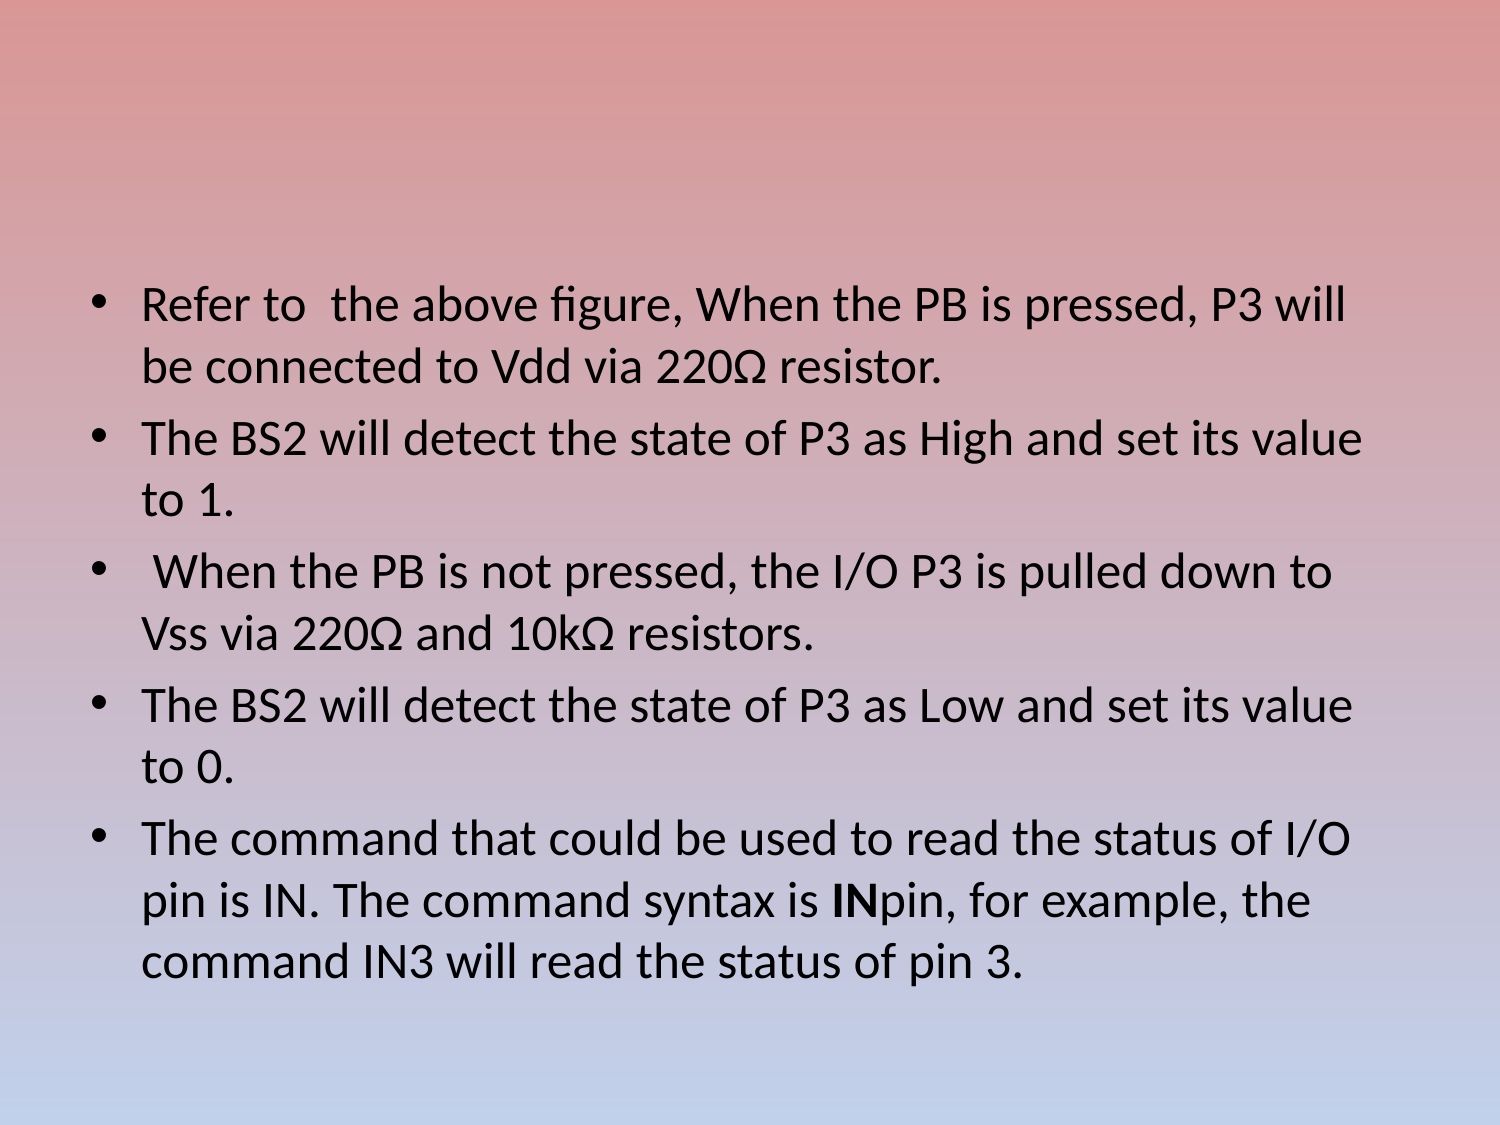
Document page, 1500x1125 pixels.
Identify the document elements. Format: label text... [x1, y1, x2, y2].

list Refer to the above figure, When the PB is pressed, P3 will be connected to Vdd via 220Ω resistor. The BS2 will detect the state of P3 as High and set its value to 1. When the PB is not pressed, the I/O P3 is pulled down to Vss via 220Ω and 10kΩ resistors. The BS2 will detect the state of P3 as Low and set its value to 0. The command that could be used to read the status of I/O pin is IN. The command syntax is INpin, for example, the command IN3 will read the status of pin 3. [75, 262, 1425, 1005]
